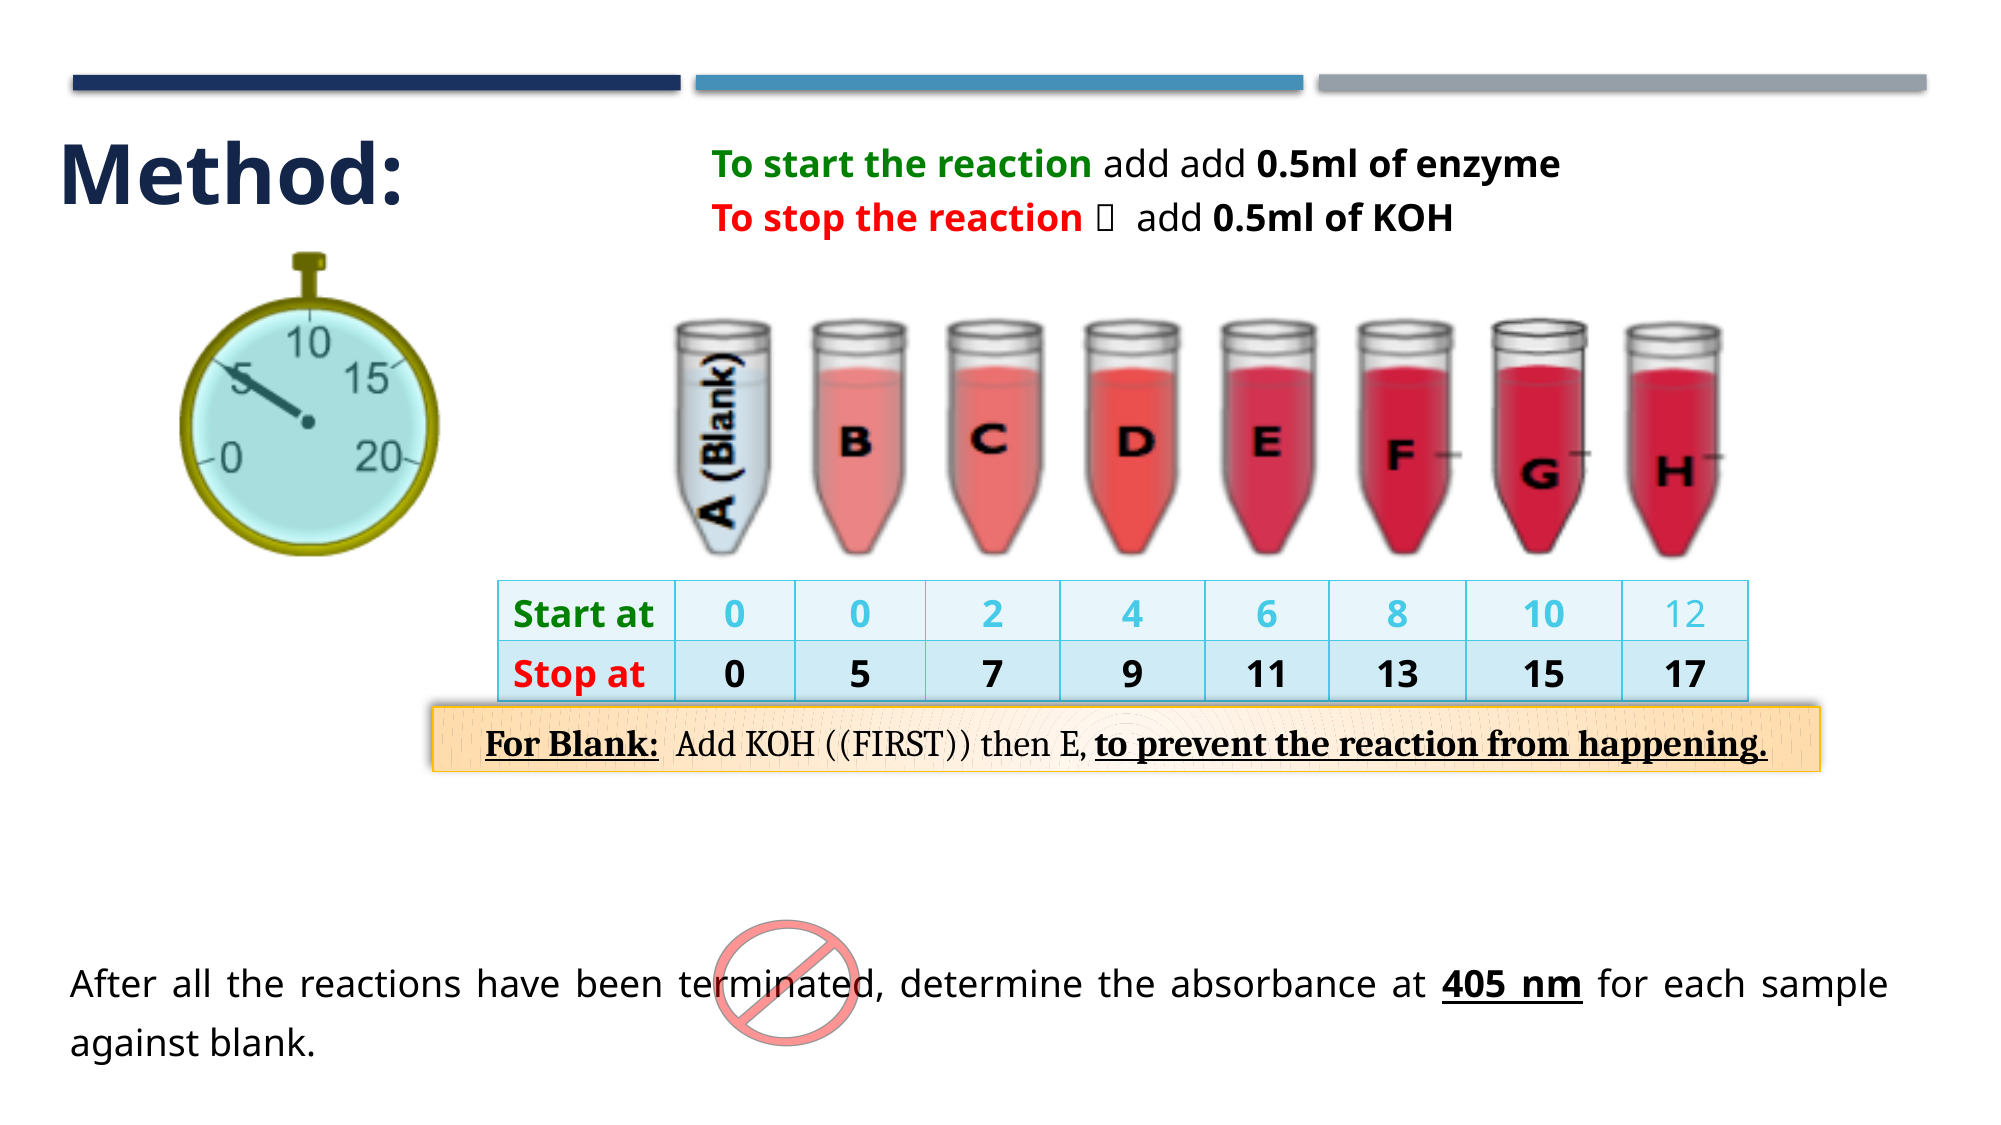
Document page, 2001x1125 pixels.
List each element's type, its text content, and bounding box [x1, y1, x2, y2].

text_box Method: [43, 113, 442, 229]
table_header 0 [796, 599, 925, 640]
table_cell 9 [1061, 641, 1204, 694]
table_header 2 [926, 599, 1059, 640]
text_box To start the reaction add add 0.5ml of enzyme To stop the reaction  add 0.5ml of KOH [695, 122, 1719, 248]
text_box After all the reactions have been terminated, determine the absorbance at 405 nm for each sample against blank. [55, 939, 1904, 1072]
table_header Start at [499, 581, 674, 640]
table_cell Stop at [499, 641, 674, 694]
table_cell 11 [1206, 641, 1328, 694]
table_header 10 [1467, 599, 1621, 640]
table_header 4 [1061, 599, 1204, 640]
table_cell 5 [796, 641, 925, 694]
picture [712, 918, 861, 1047]
table_header 12 [1623, 599, 1747, 640]
table_cell 17 [1623, 641, 1747, 694]
table_header 8 [1330, 599, 1465, 640]
table_cell 13 [1330, 641, 1465, 694]
text_box For Blank: Add KOH ((FIRST)) then E, to prevent the reaction from happening. [432, 707, 1821, 772]
table_cell 15 [1467, 641, 1621, 694]
table_header 6 [1206, 599, 1328, 640]
picture [160, 220, 452, 573]
table_cell 0 [676, 641, 794, 694]
table_header 0 [676, 599, 794, 640]
table_cell 7 [926, 641, 1059, 694]
picture [603, 283, 1786, 590]
